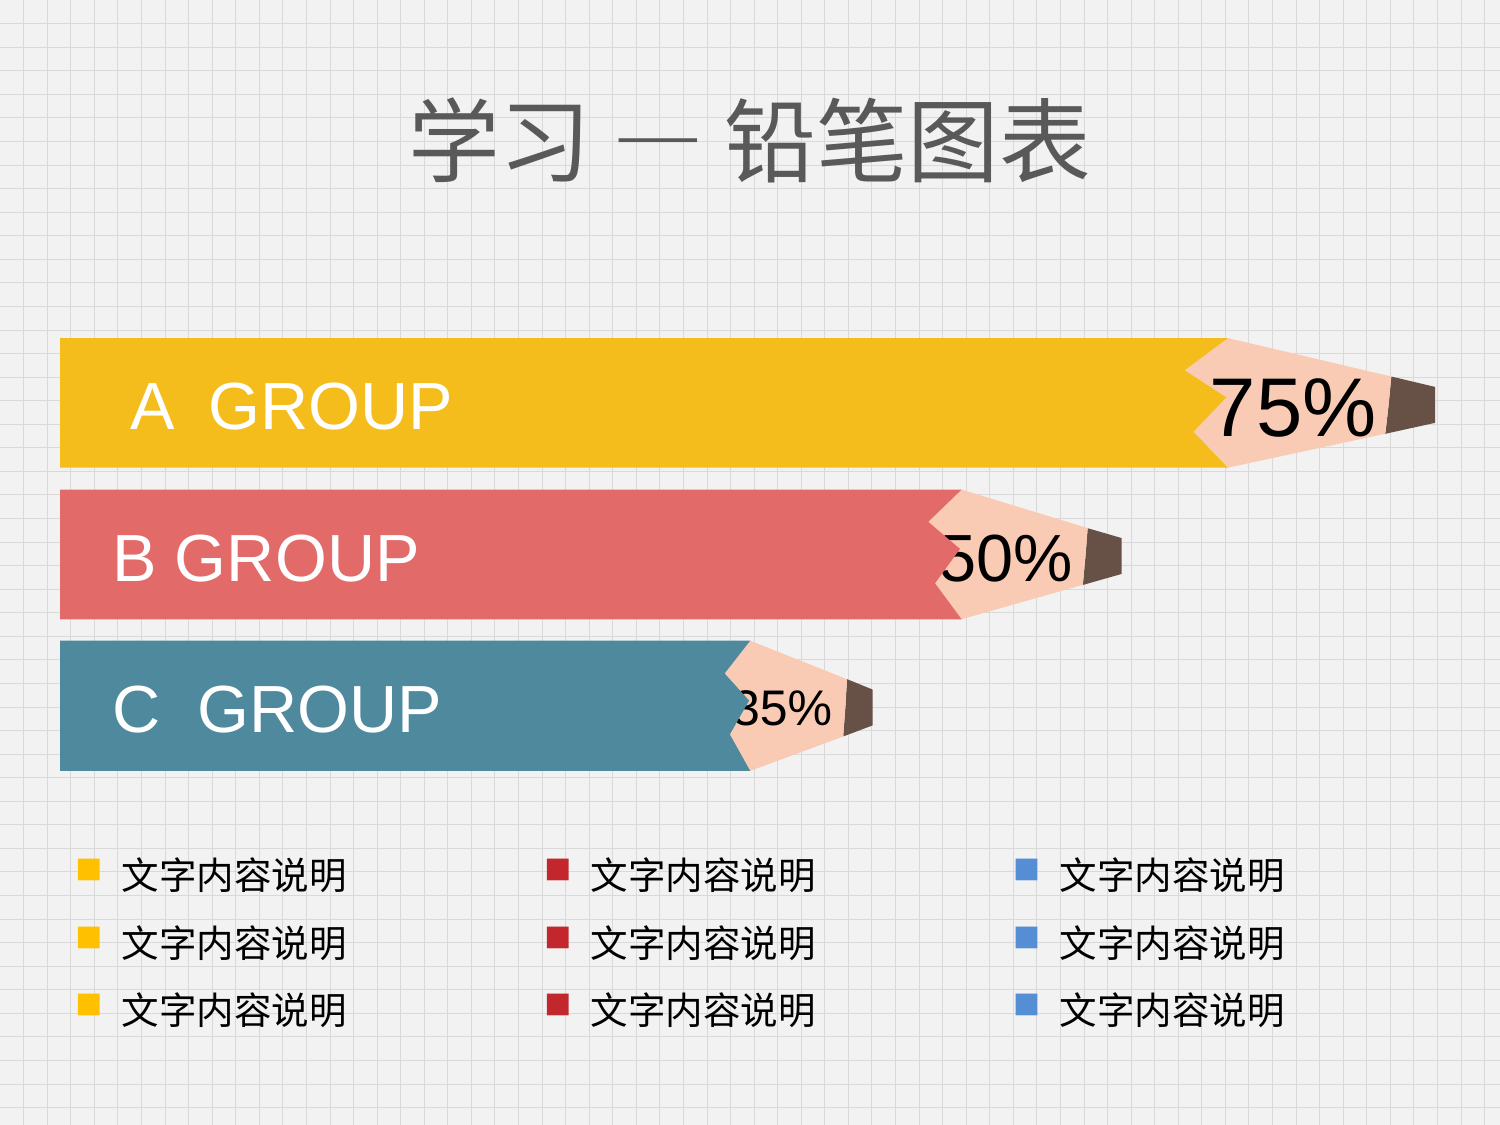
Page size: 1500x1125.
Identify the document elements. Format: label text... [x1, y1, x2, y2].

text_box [59, 337, 1436, 468]
text_box 文字内容说明 文字内容说明 文字内容说明 [60, 822, 406, 1040]
title 学习 — 铅笔图表 [75, 45, 1425, 233]
text_box 文字内容说明 文字内容说明 文字内容说明 [529, 822, 875, 1040]
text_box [59, 640, 873, 772]
text_box 文字内容说明 文字内容说明 文字内容说明 [998, 822, 1344, 1040]
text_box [59, 489, 1122, 620]
